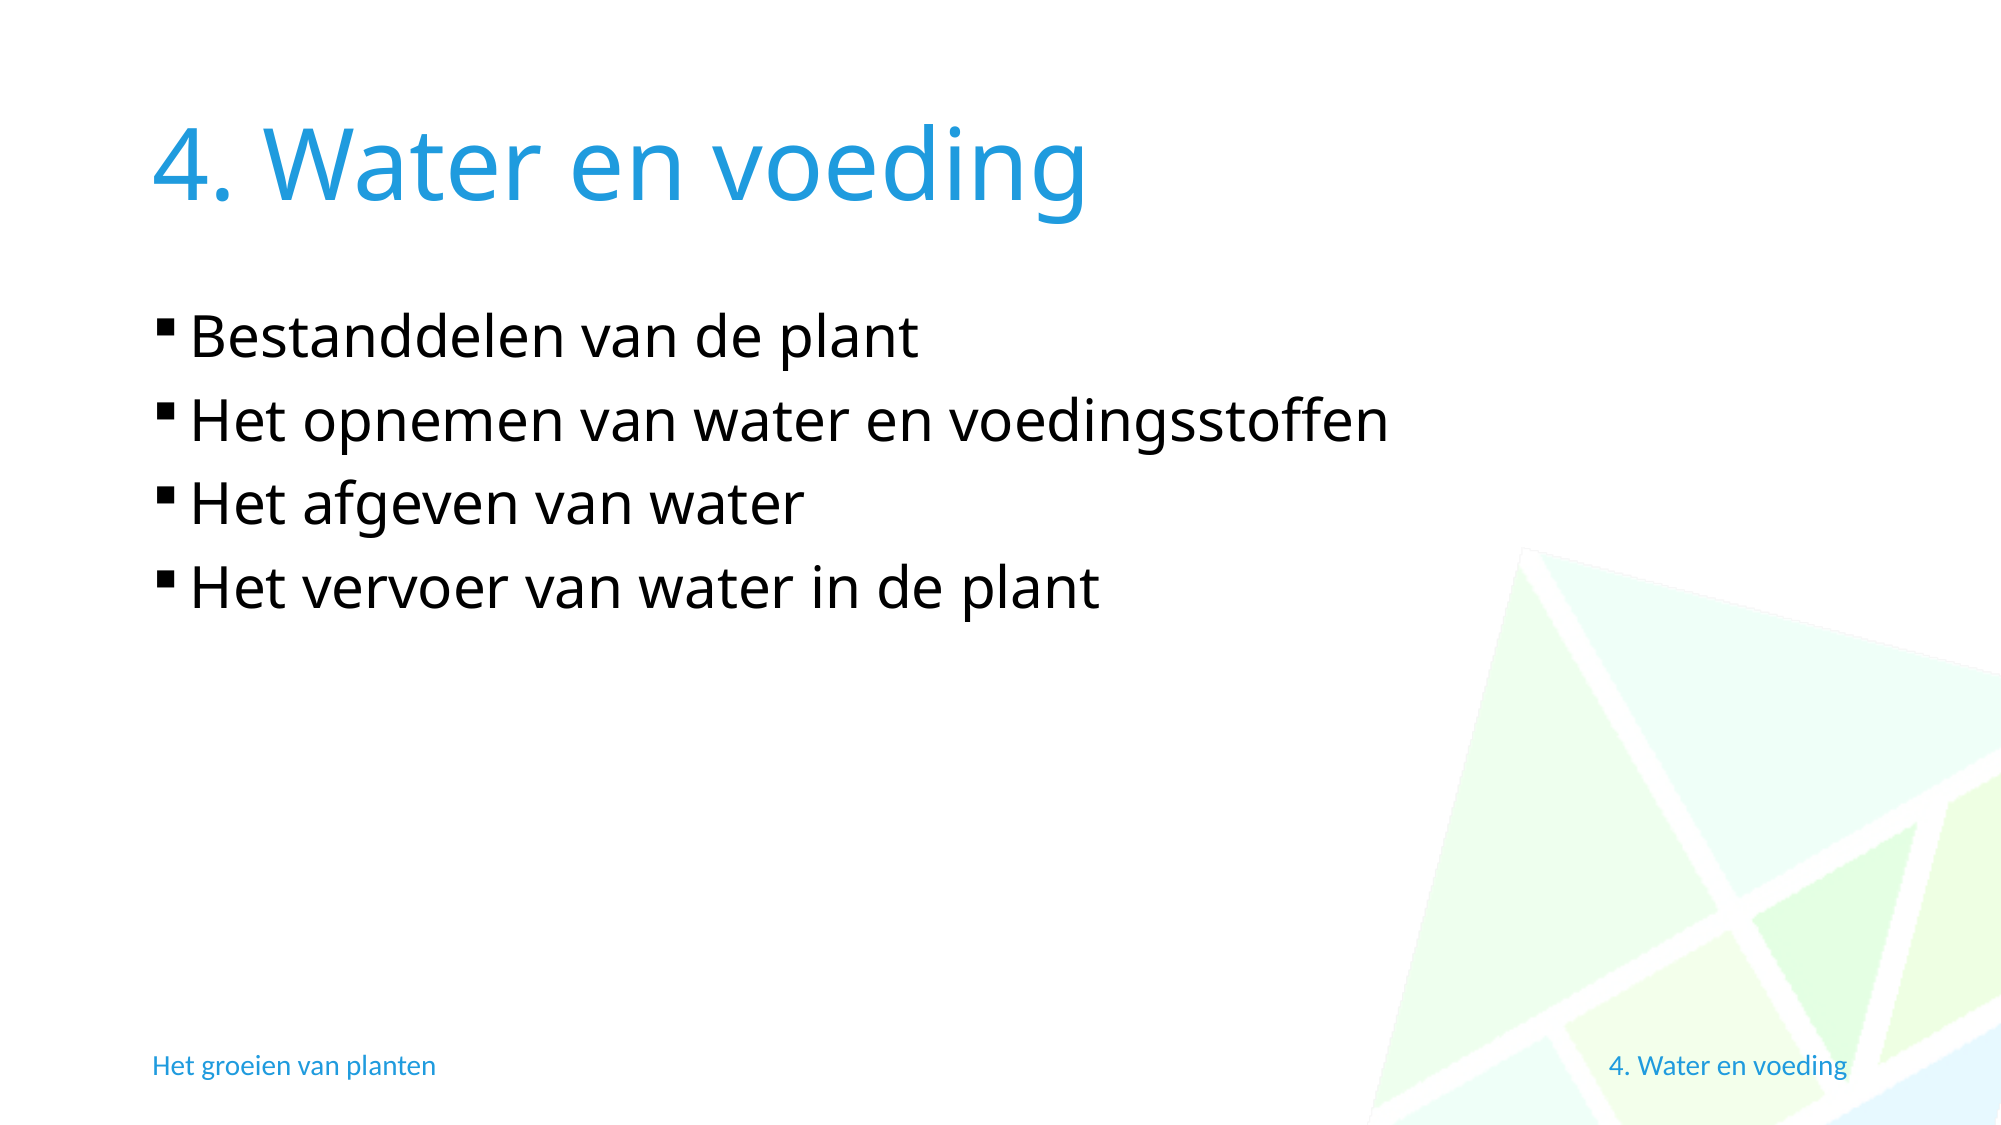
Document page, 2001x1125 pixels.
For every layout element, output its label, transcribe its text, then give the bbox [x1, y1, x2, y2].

title 4. Water en voeding [137, 59, 1863, 278]
list Bestanddelen van de plant Het opnemen van water en voedingsstoffen Het afgeven van water Het vervoer van water in de plant [137, 299, 1863, 1014]
list 4. Water en voeding [1412, 1042, 1863, 1103]
list Het groeien van planten [137, 1042, 588, 1103]
